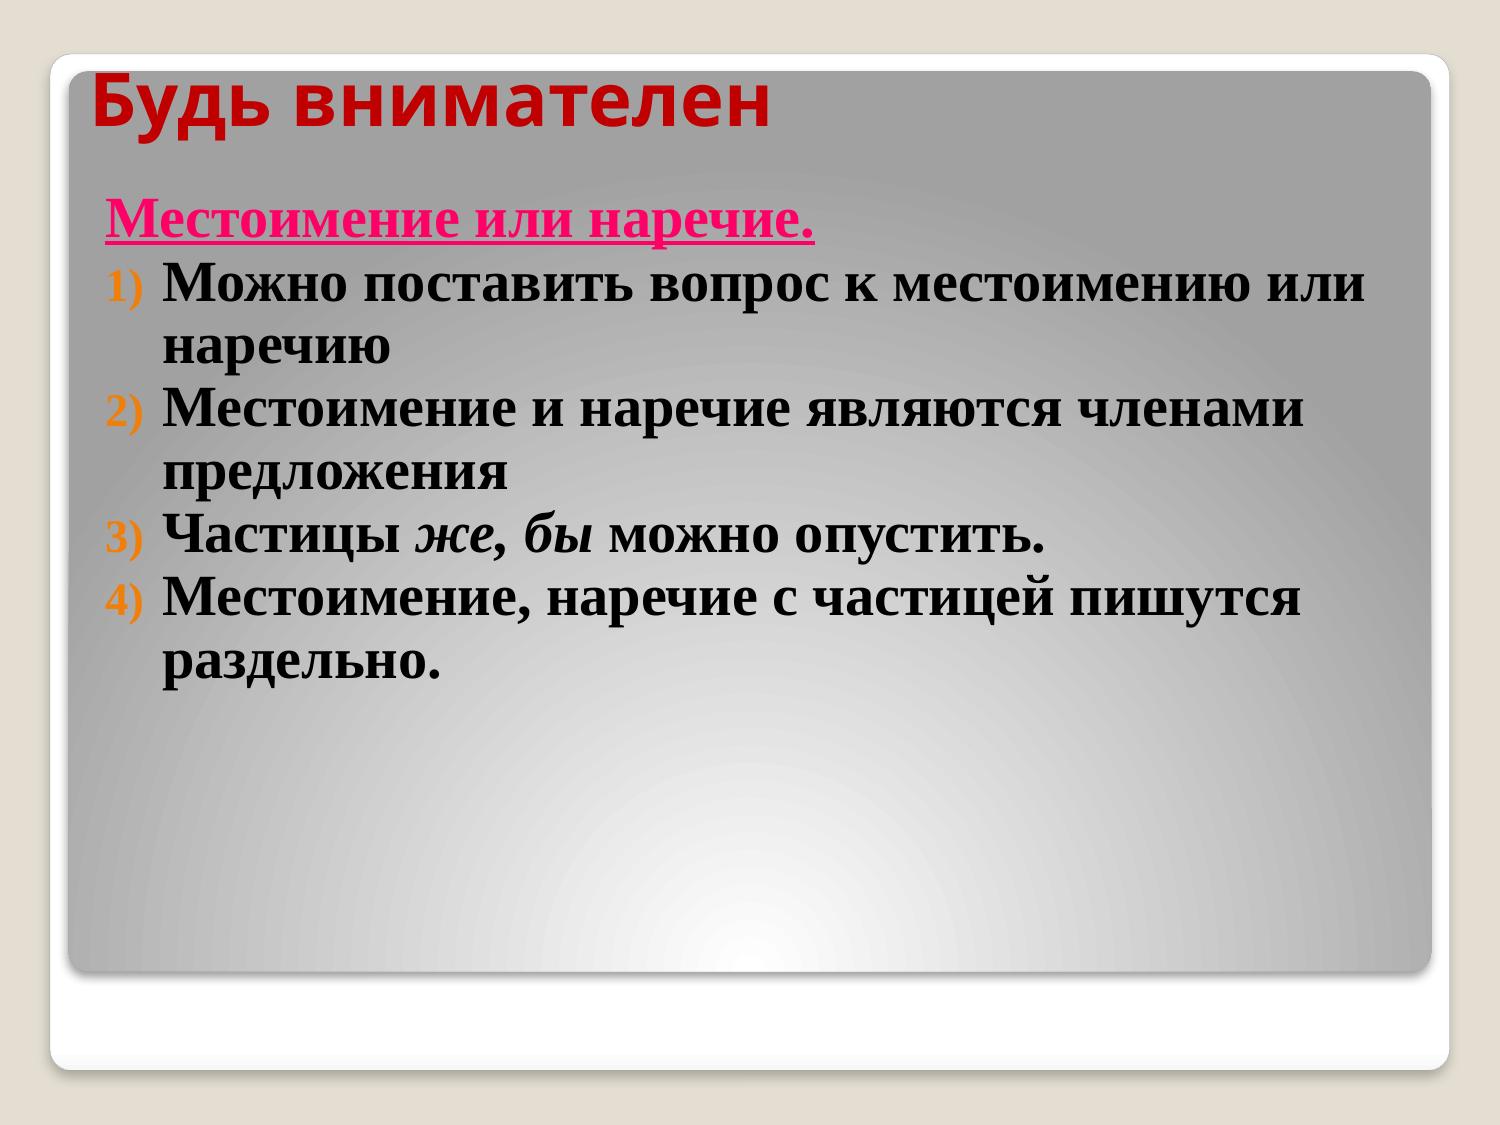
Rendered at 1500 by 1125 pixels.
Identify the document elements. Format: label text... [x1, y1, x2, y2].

title Будь внимателен [75, 45, 1425, 149]
list Местоимение или наречие. Можно поставить вопрос к местоимению или наречию Местоимение и наречие являются членами предложения Частицы же, бы можно опустить. Местоимение, наречие с частицей пишутся раздельно. [75, 172, 1425, 1059]
